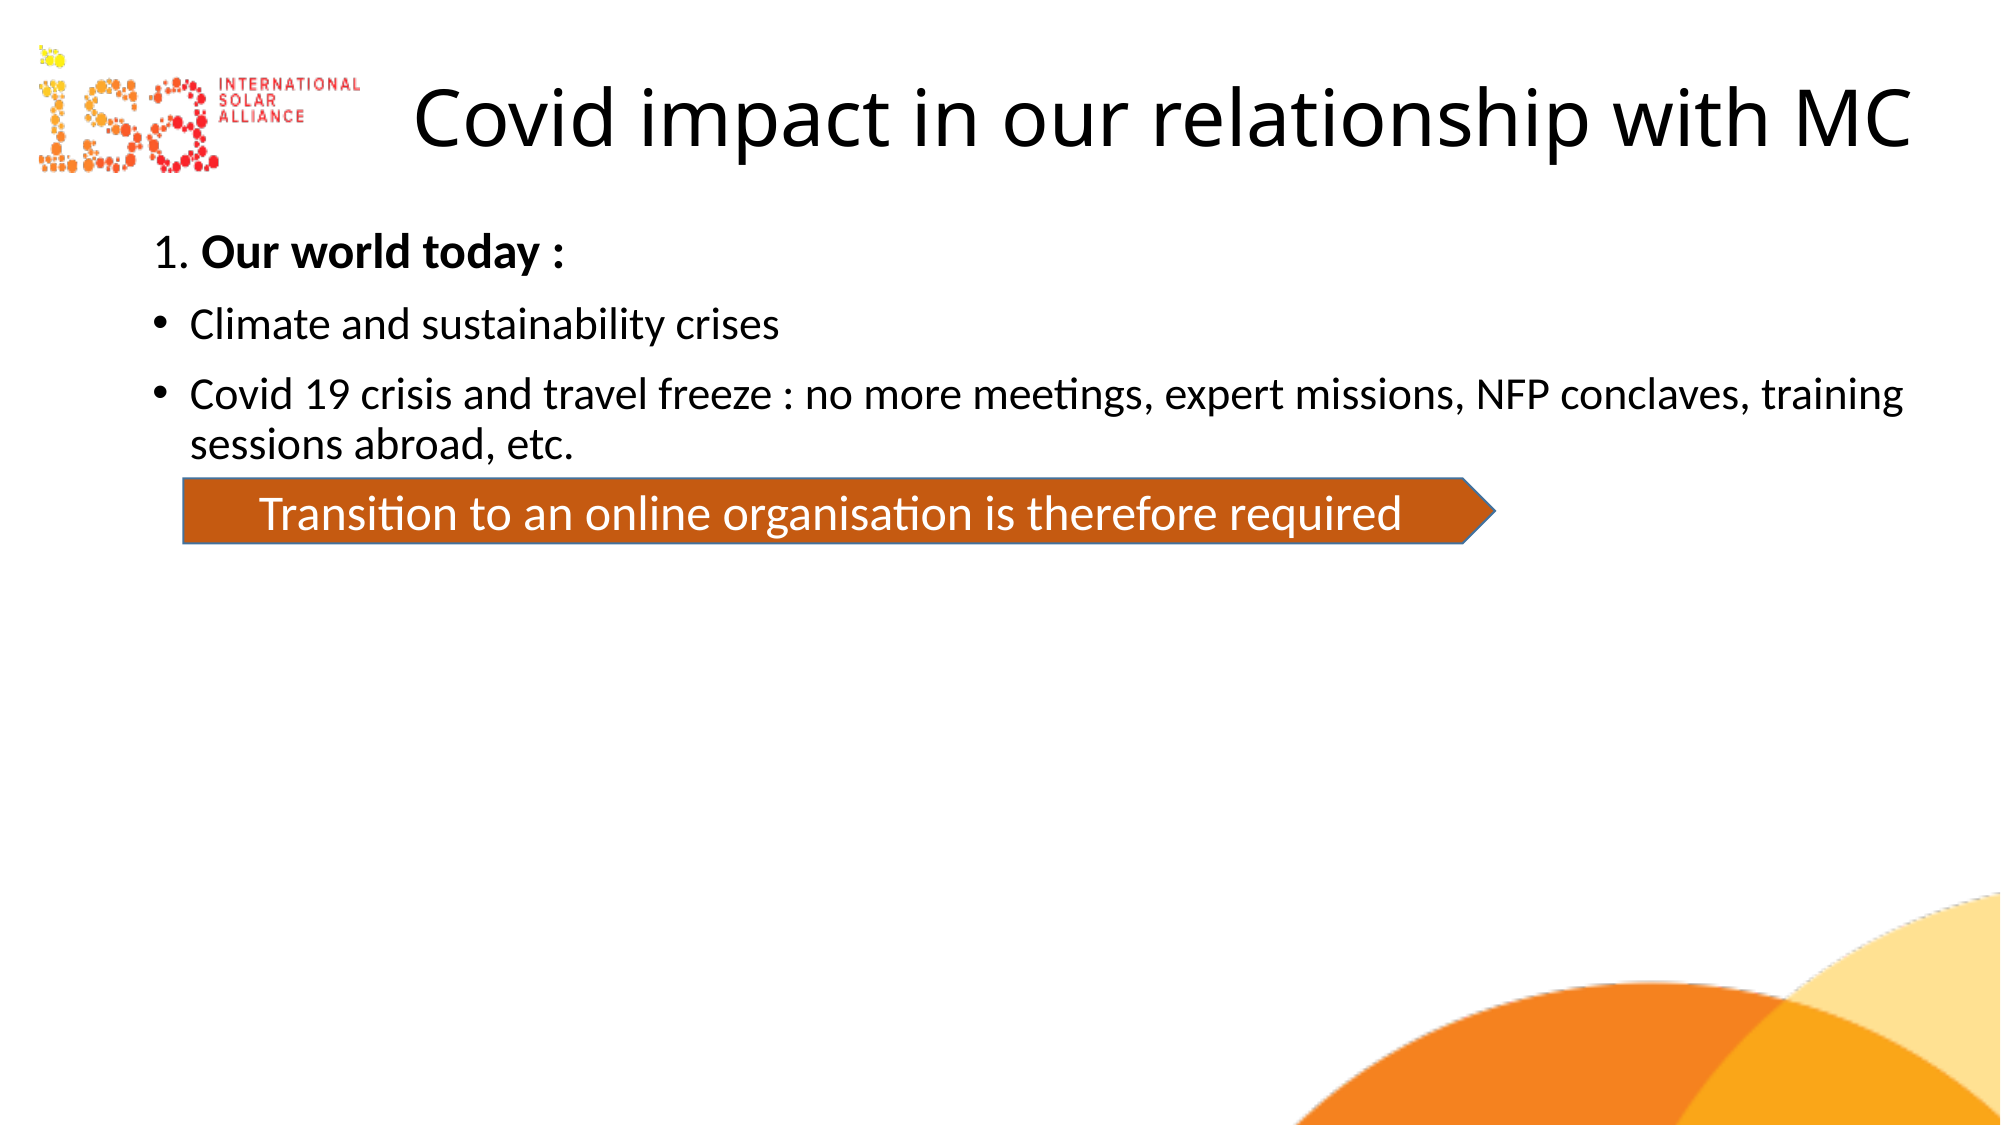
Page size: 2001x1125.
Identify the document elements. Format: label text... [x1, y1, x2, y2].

title Covid impact in our relationship with MC [397, 59, 1935, 183]
text_box Transition to an online organisation is therefore required [182, 477, 1497, 545]
picture [38, 45, 360, 173]
list 1. Our world today : Climate and sustainability crises Covid 19 crisis and travel freeze : no more meetings, expert missions, NFP conclaves, training sessions abroad, etc. [137, 217, 1935, 1041]
picture [1137, 885, 2001, 1125]
